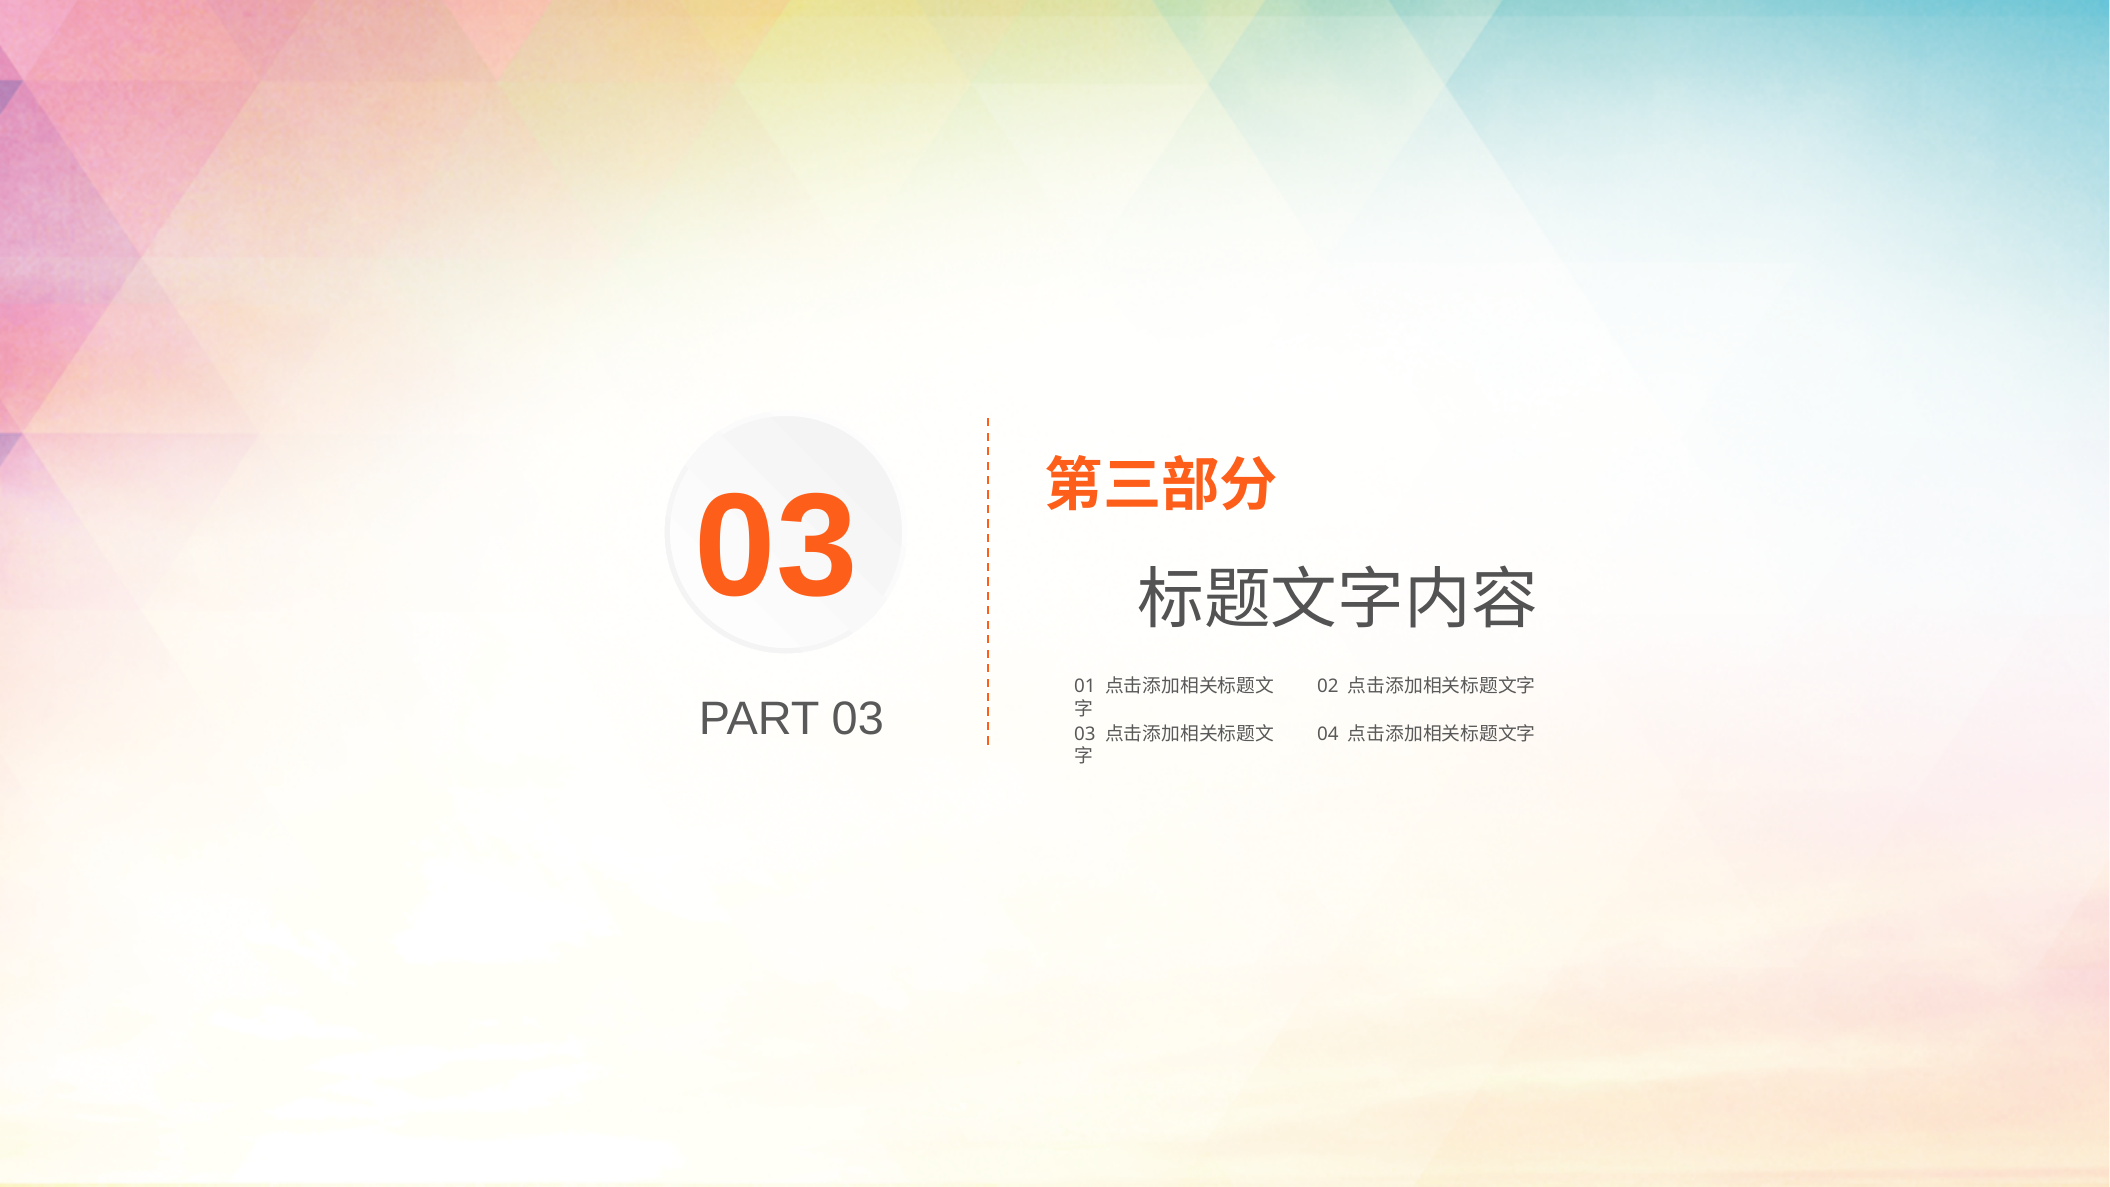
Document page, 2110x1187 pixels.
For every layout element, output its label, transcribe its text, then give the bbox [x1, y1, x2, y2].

text_box 03 点击添加相关标题文字 [1060, 714, 1306, 774]
text_box 02 点击添加相关标题文字 [1303, 666, 1560, 704]
text_box 01 点击添加相关标题文字 [1060, 666, 1306, 714]
text_box PART 03 [698, 687, 908, 745]
text_box 04 点击添加相关标题文字 [1303, 714, 1560, 751]
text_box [664, 410, 908, 654]
picture [0, 0, 2110, 1187]
text_box 第三部分 标题文字内容 [1011, 439, 1568, 651]
